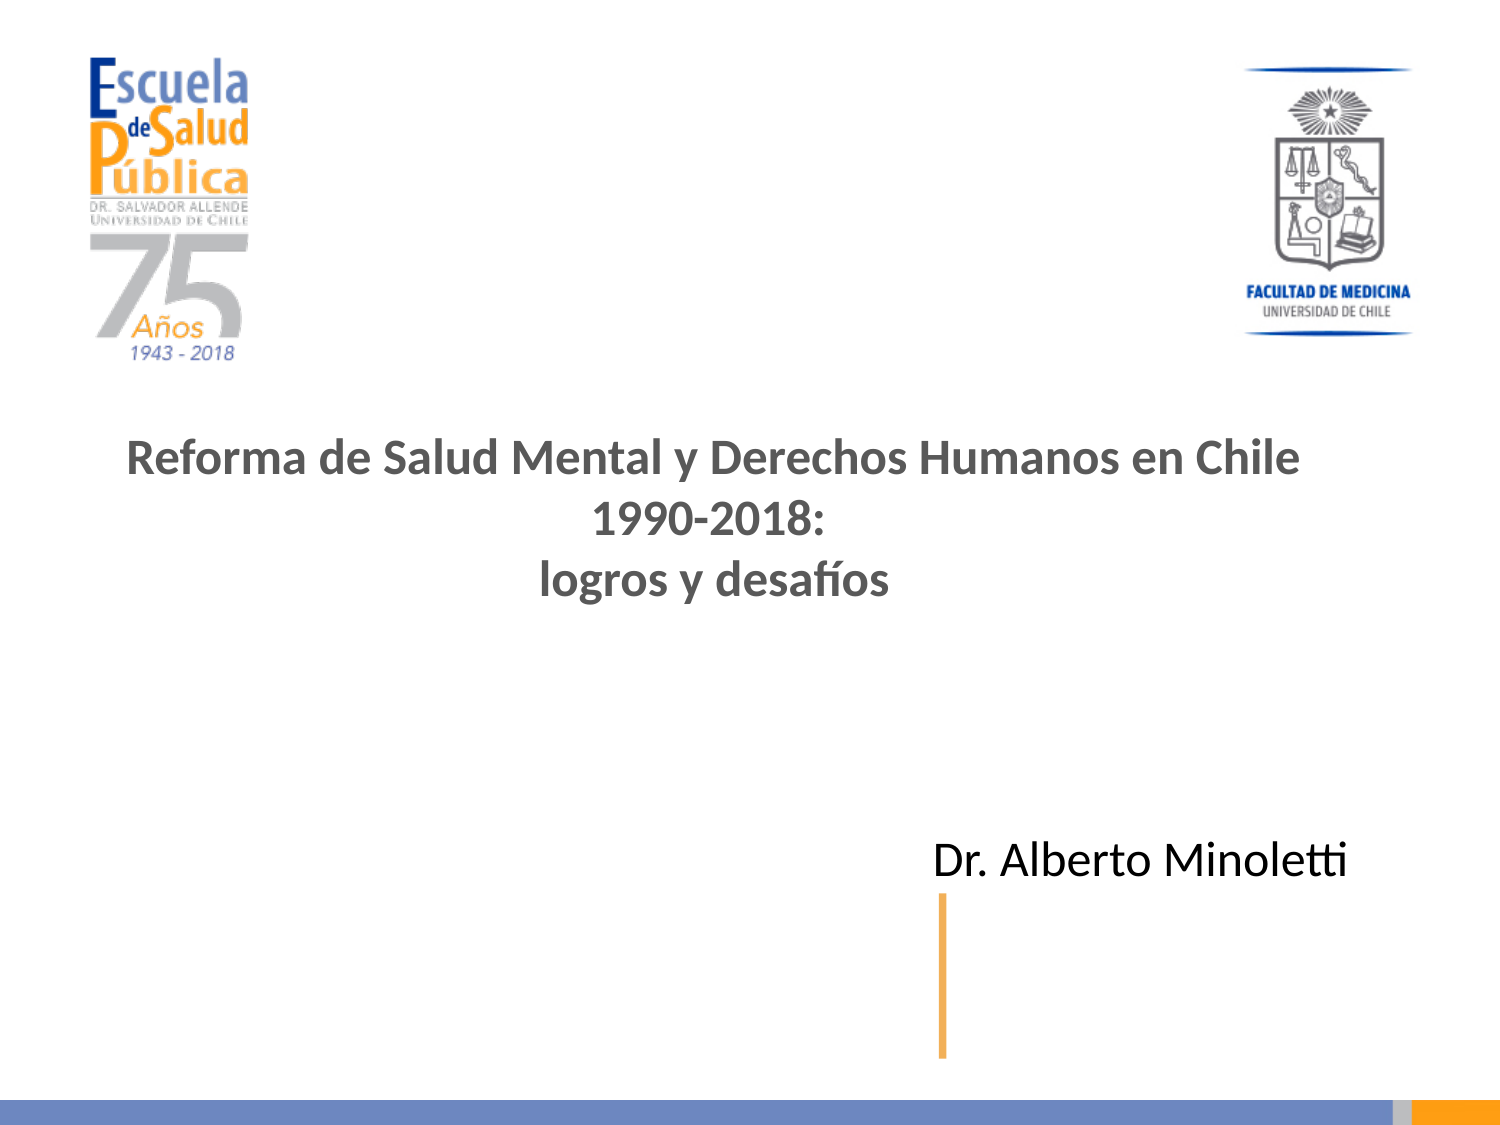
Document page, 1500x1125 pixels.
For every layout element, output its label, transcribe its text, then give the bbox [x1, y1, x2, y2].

title Reforma de Salud Mental y Derechos Humanos en Chile 1990-2018: logros y desafíos [76, 415, 1352, 657]
text_box [937, 891, 949, 1061]
picture [76, 42, 266, 380]
text_box Dr. Alberto Minoletti [918, 819, 1393, 894]
picture [0, 1099, 1500, 1125]
picture [1233, 59, 1422, 344]
